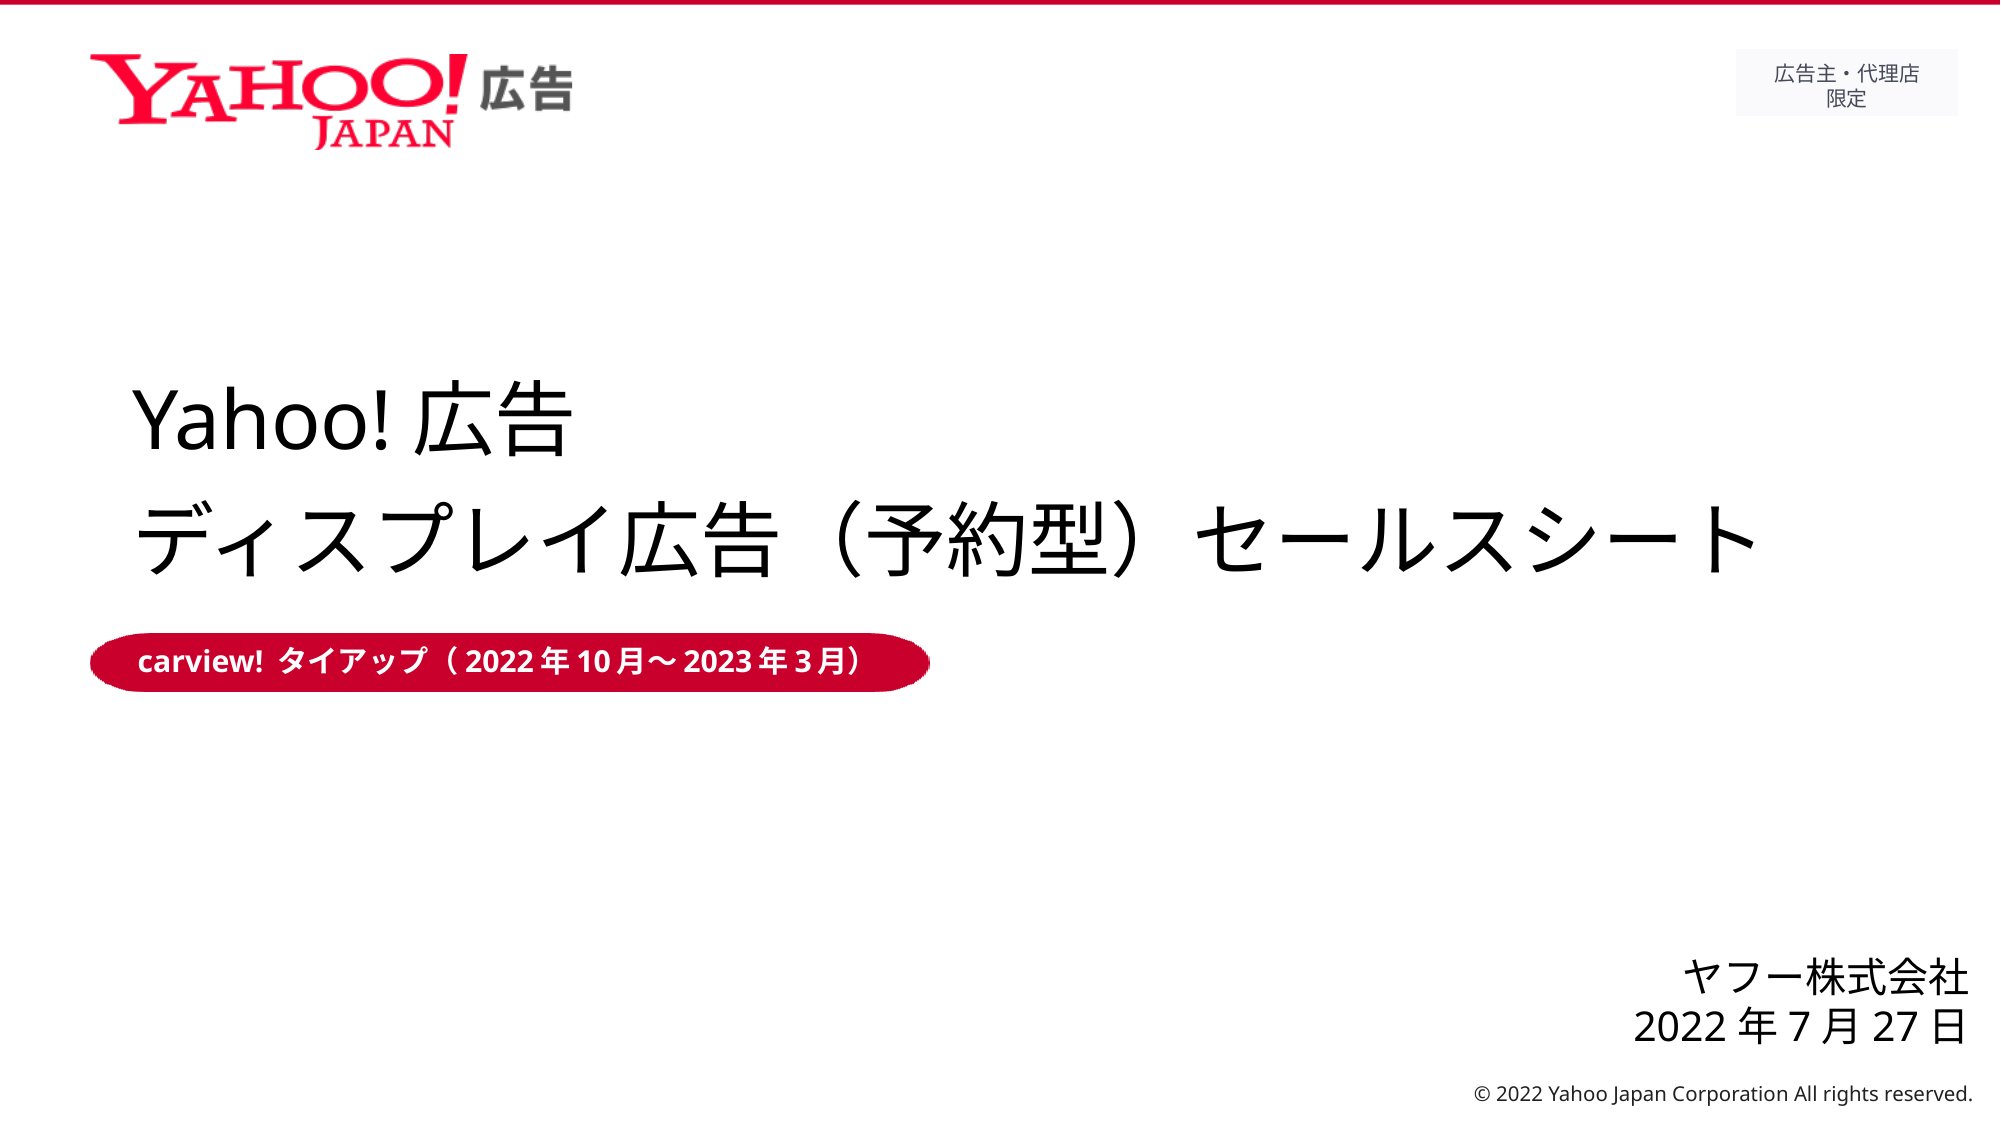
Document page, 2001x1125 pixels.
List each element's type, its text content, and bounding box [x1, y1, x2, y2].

text_box ヤフー株式会社 2022年7月27日 [1570, 943, 1985, 1057]
text_box © 2022 Yahoo Japan Corporation All rights reserved. [1381, 1057, 1993, 1125]
picture [90, 633, 930, 692]
text_box Yahoo!広告 ディスプレイ広告（予約型）セールスシート [114, 314, 1820, 619]
text_box [0, 0, 2000, 5]
picture [90, 54, 573, 150]
